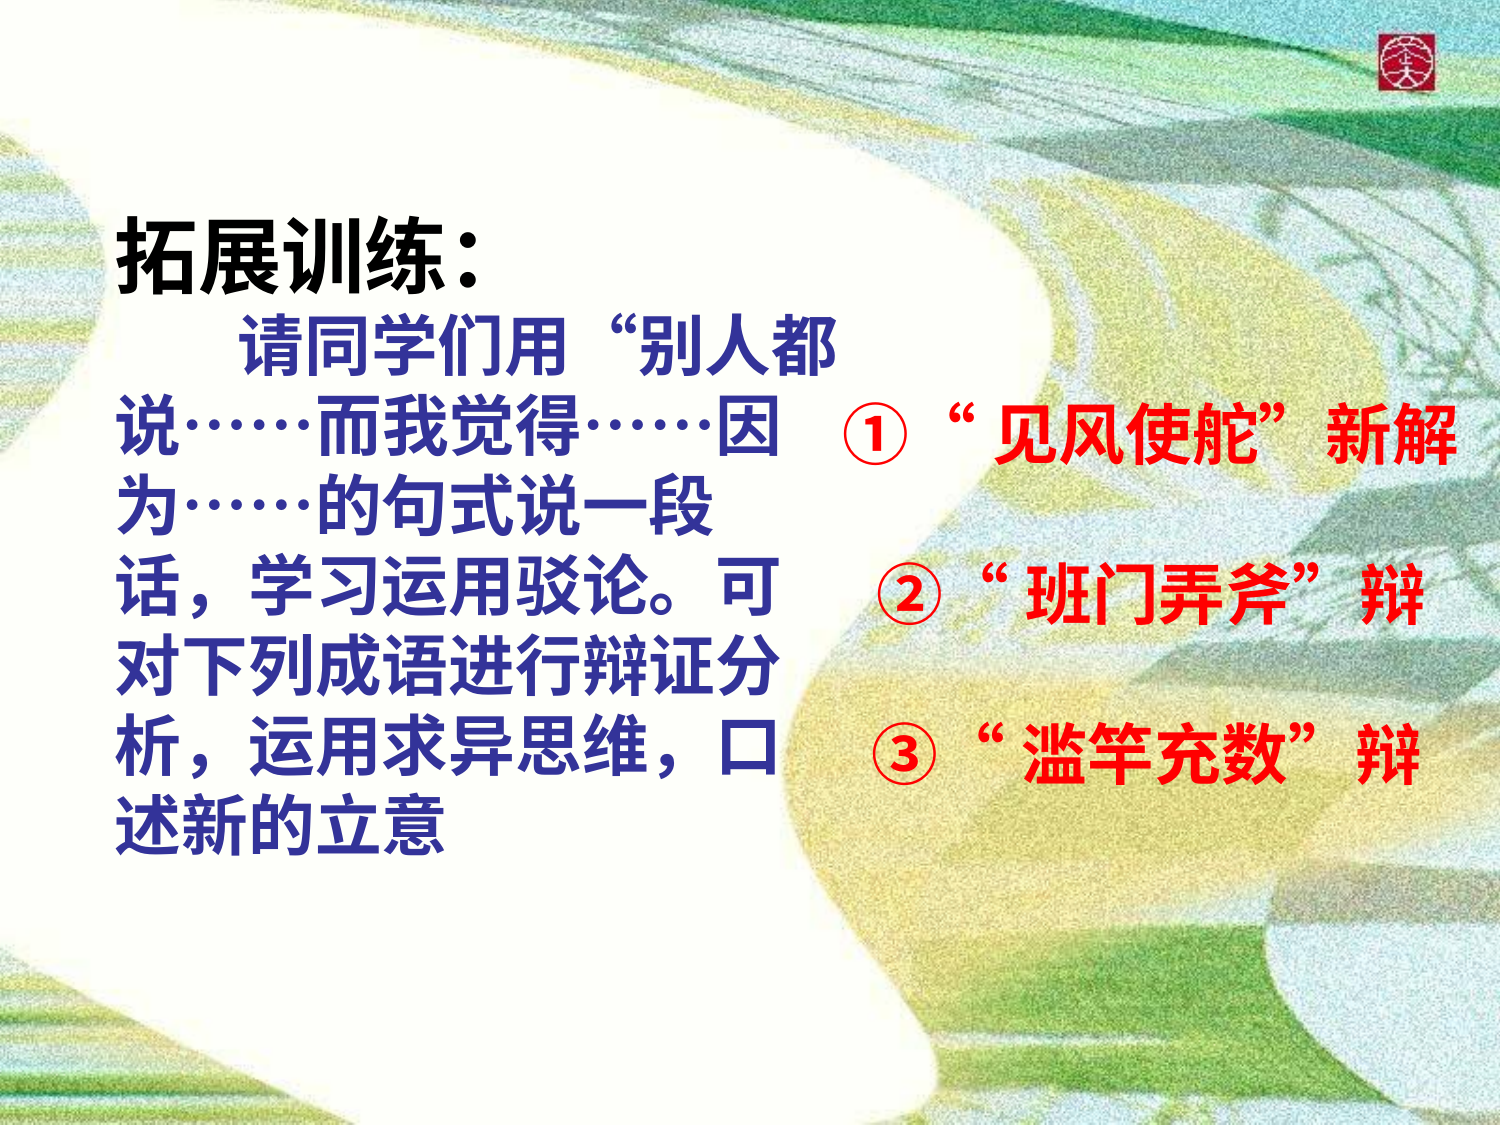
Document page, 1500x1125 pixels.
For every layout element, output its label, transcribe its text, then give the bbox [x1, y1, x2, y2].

text_box ①“见风使舵”新解 ②“班门弄斧”辩 ③“滥竿充数”辩 [827, 385, 1475, 801]
text_box 拓展训练： 请同学们用“别人都说……而我觉得……因为……的句式说一段话，学习运用驳论。可对下列成语进行辩证分析，运用求异思维，口述新的立意 [100, 196, 857, 871]
picture [0, 0, 1500, 1125]
